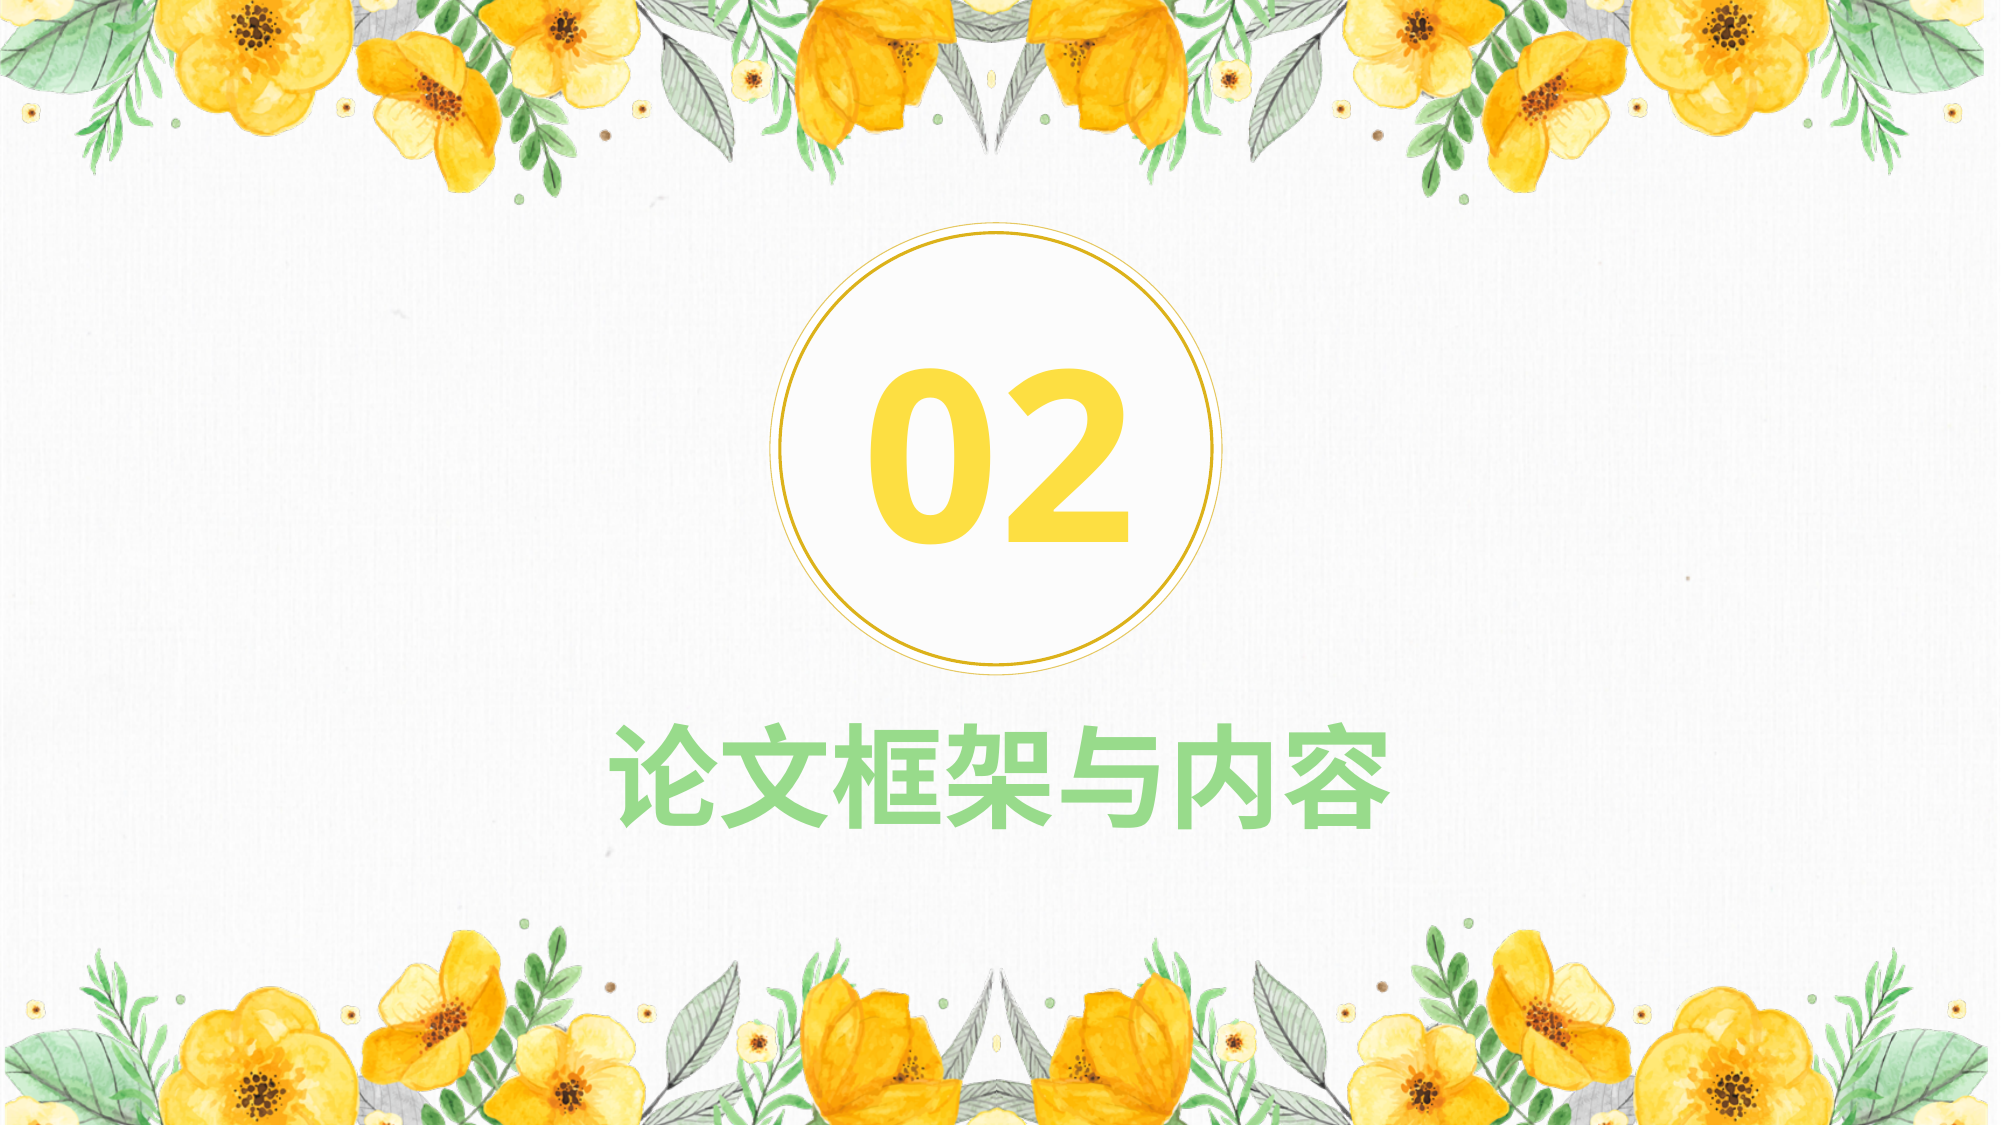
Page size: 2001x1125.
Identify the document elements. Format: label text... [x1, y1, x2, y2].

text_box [0, 0, 1984, 221]
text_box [4, 902, 1988, 1125]
text_box 论文框架与内容 [474, 707, 1526, 902]
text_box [769, 222, 1223, 675]
picture [0, 0, 2001, 1125]
